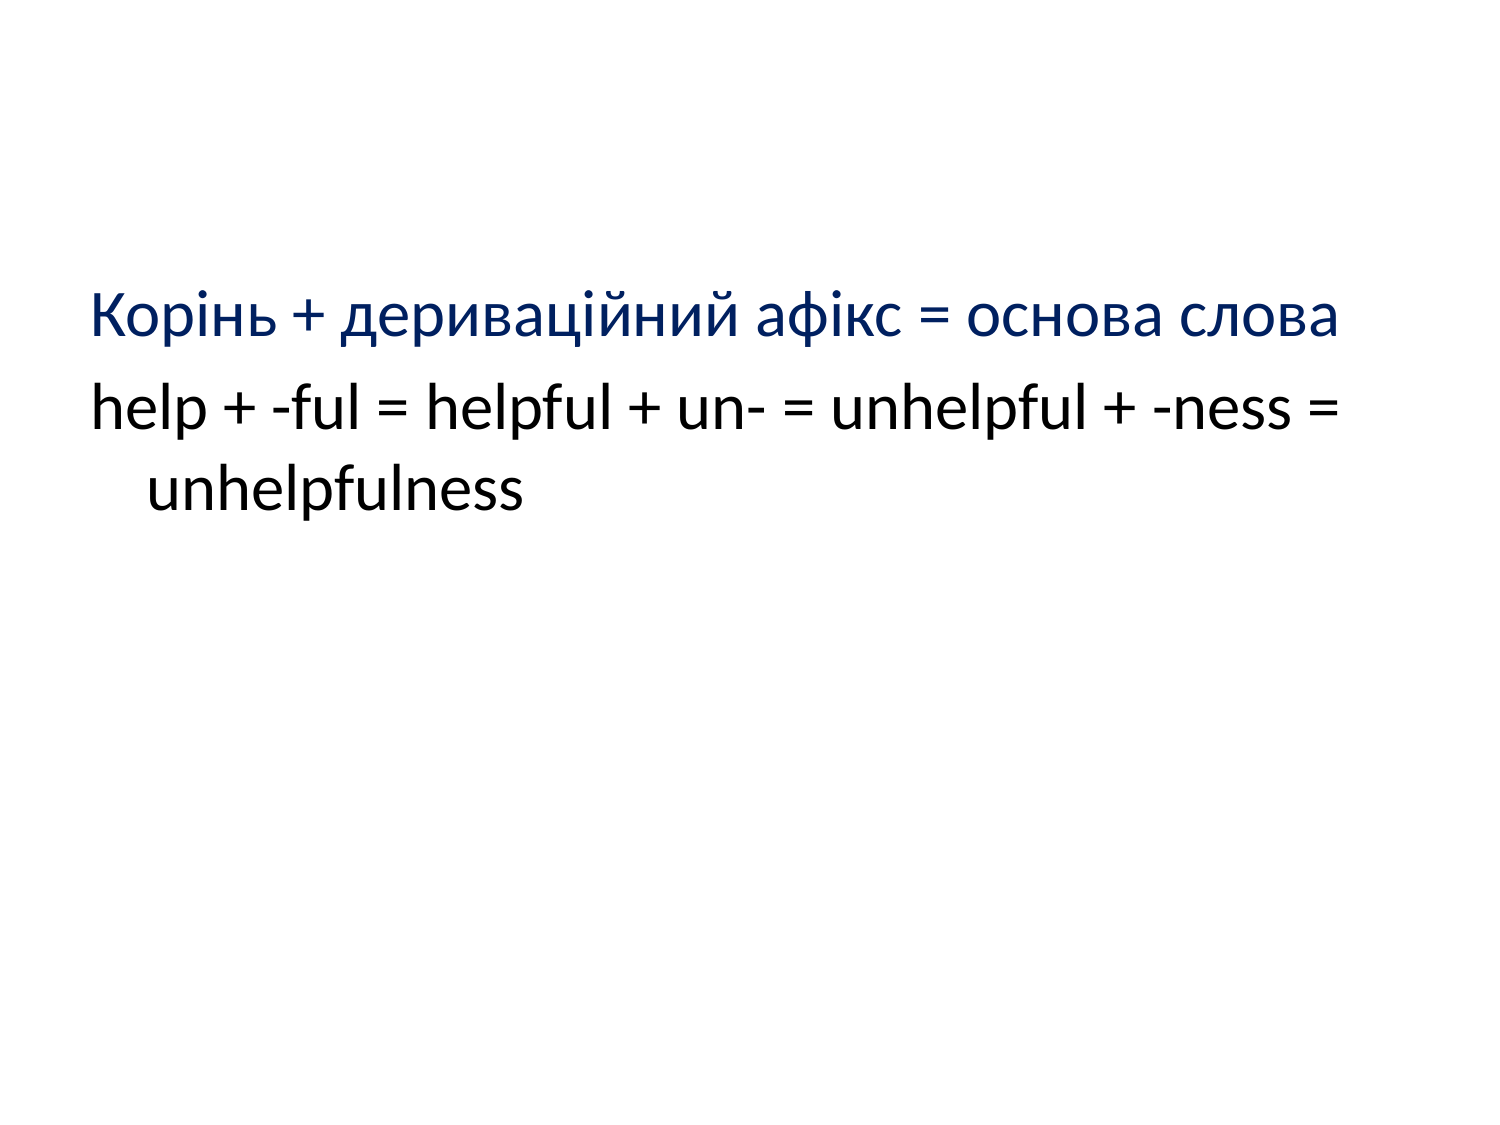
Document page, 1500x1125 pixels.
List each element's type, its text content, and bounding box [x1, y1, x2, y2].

list Корінь + дериваційний афікс = основа слова help + -ful = helpful + un- = unhelpful + -ness = unhelpfulness [75, 262, 1425, 1005]
